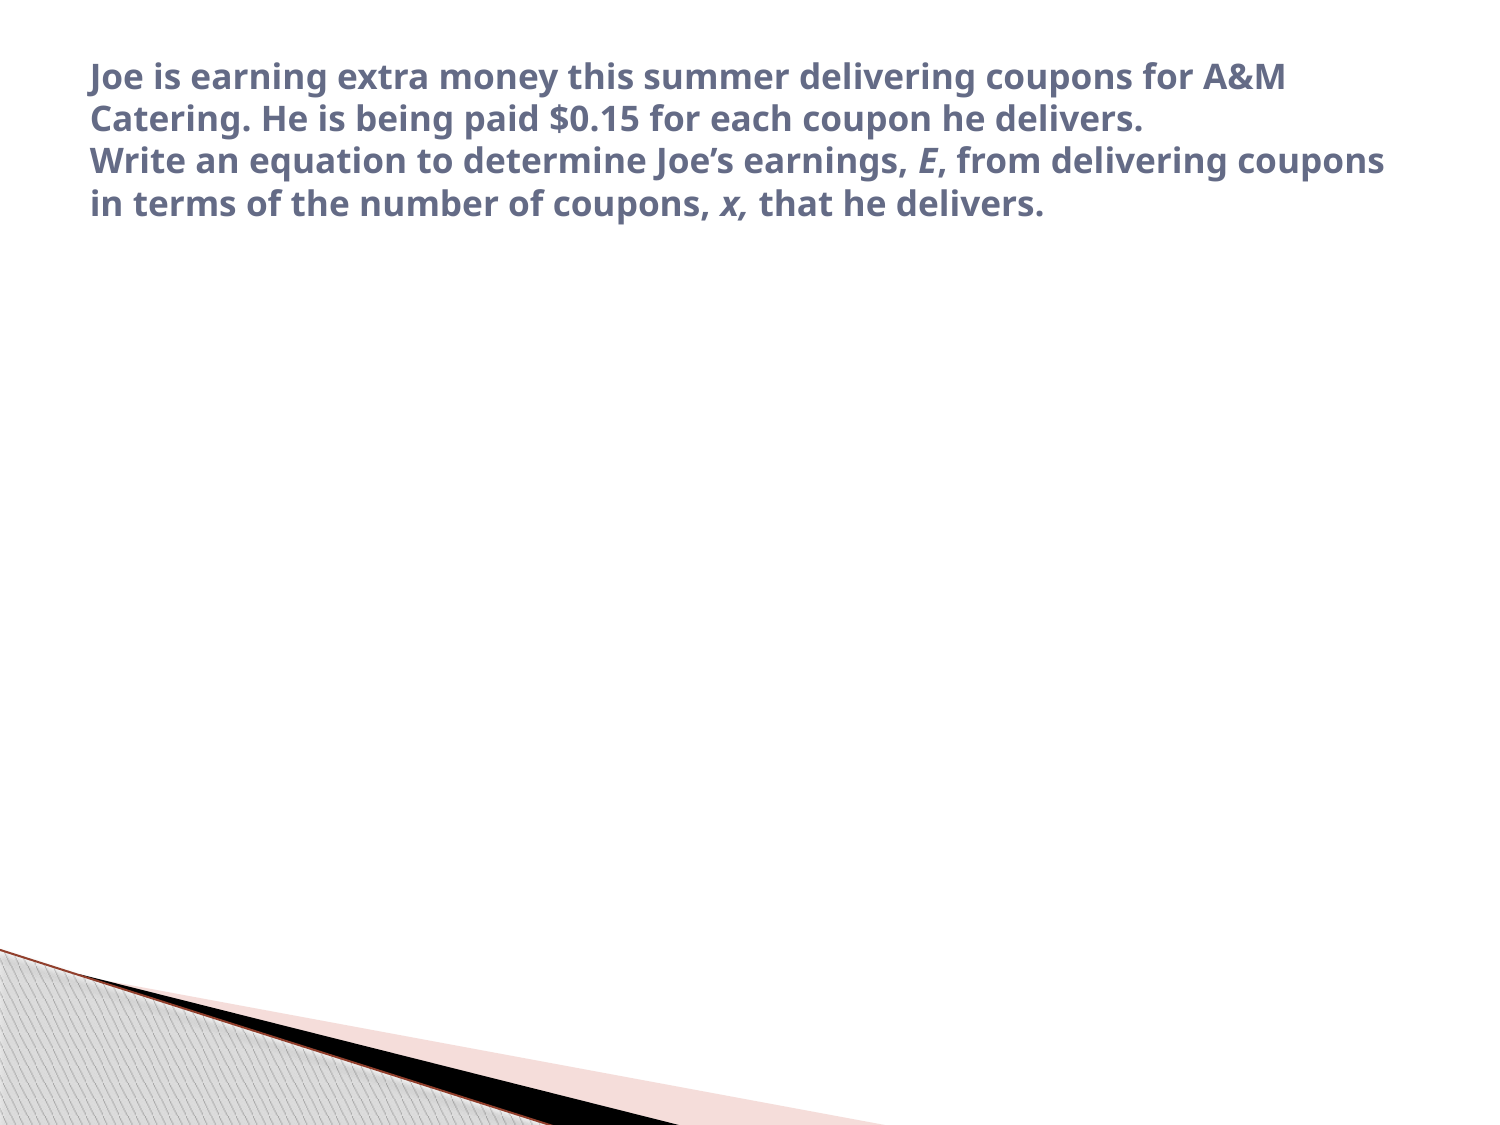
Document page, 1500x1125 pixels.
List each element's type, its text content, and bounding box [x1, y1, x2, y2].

title Joe is earning extra money this summer delivering coupons for A&M Catering. He is being paid $0.15 for each coupon he delivers. Write an equation to determine Joe’s earnings, E, from delivering coupons in terms of the number of coupons, x, that he delivers. [75, 45, 1425, 233]
